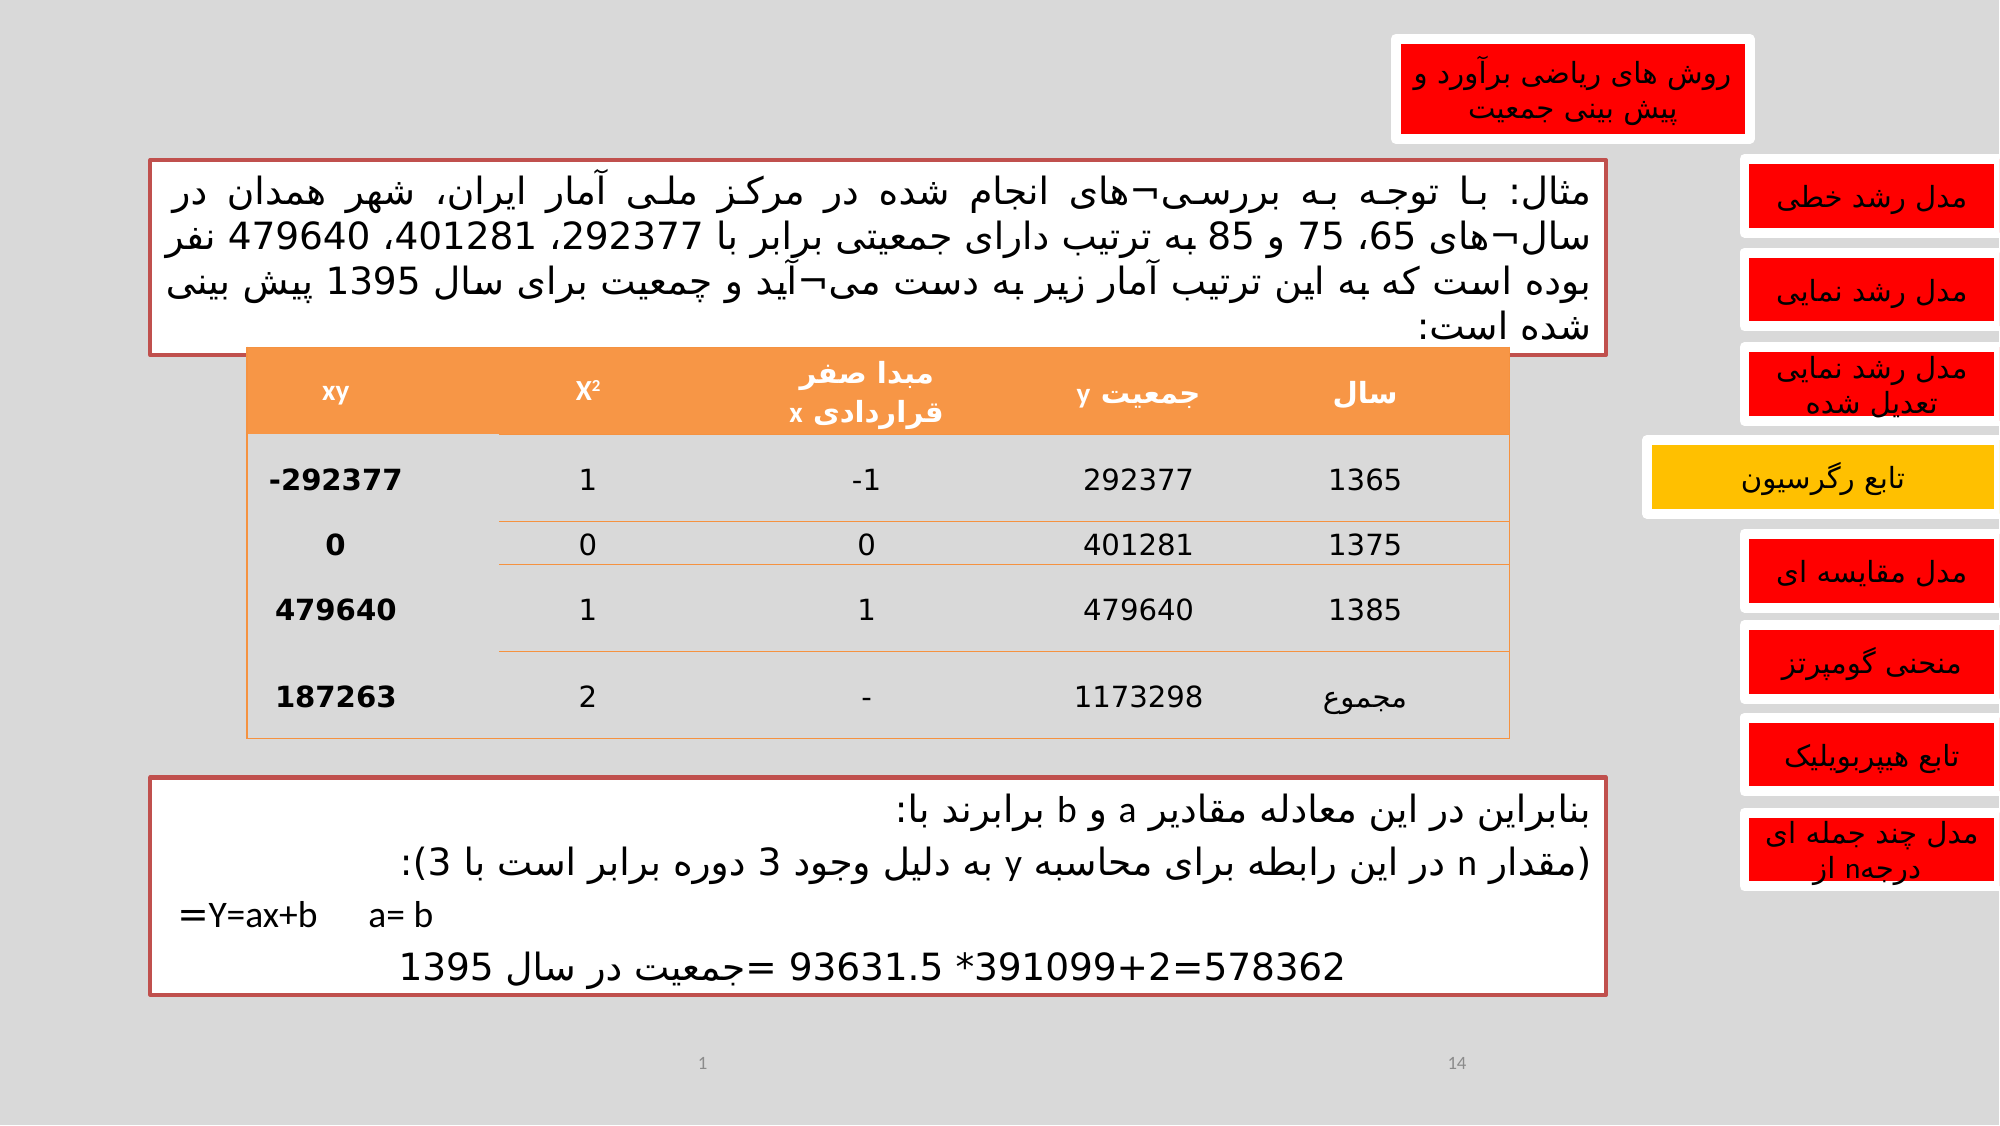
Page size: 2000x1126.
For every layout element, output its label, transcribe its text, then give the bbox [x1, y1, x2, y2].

table_cell 1 [752, 565, 1057, 651]
table_cell 1- [752, 435, 1057, 521]
slide_number 14 [1432, 1042, 1900, 1103]
text_box مثال: با توجه به بررسی¬های انجام شده در مرکز ملی آمار ایران، شهر همدان در سال¬های 65، 75 و 85 به ترتیب دارای جمعیتی برابر با 292377، 401281، 479640 نفر بوده است که به این ترتیب آمار زیر به دست می¬آید و چمعیت برای سال 1395 پیش بینی شده است: [148, 158, 1608, 357]
table_cell 1 [499, 435, 752, 521]
table_cell 1173298 [1057, 652, 1296, 738]
text_box مدل چند جمله ای از nدرجه [1742, 811, 2000, 888]
table_cell مجموع [1296, 652, 1509, 738]
table_cell - [752, 652, 1057, 738]
text_box مدل مقایسه ای [1742, 532, 2000, 610]
text_box مدل رشد نمایی تعدیل شده [1742, 345, 2000, 423]
table_cell 0 [248, 521, 499, 565]
table_cell 479640 [1057, 565, 1296, 651]
table_cell 479640 [248, 565, 499, 652]
table_cell 401281 [1057, 522, 1296, 564]
table_cell 1385 [1296, 565, 1509, 651]
table_cell 2 [499, 652, 752, 738]
table_header مبدا صفر قراردادی x [752, 348, 1057, 434]
table_cell 292377- [248, 434, 499, 521]
text_box مدل رشد خطی [1742, 157, 2000, 235]
table_cell 1375 [1296, 522, 1509, 564]
footer 1 [683, 1042, 1317, 1103]
text_box تابع هیپربویلیک [1742, 715, 2000, 793]
table_cell 292377 [1057, 435, 1296, 521]
table_header X2 [499, 348, 752, 434]
table_cell 1 [499, 565, 752, 651]
table_header جمعیت y [1057, 348, 1296, 434]
text_box منحنی گومپرتز [1742, 623, 2000, 701]
table_cell 0 [499, 522, 752, 564]
table_cell 187263 [248, 652, 499, 738]
text_box تابع رگرسیون [1645, 438, 2000, 516]
table_header xy [248, 348, 499, 434]
table_cell 1365 [1296, 435, 1509, 521]
table_cell 0 [752, 522, 1057, 564]
text_box مدل رشد نمایی [1742, 250, 2000, 328]
text_box روش های ریاضی برآورد و پیش بینی جمعیت [1394, 37, 1752, 141]
table_header سال [1296, 348, 1509, 434]
